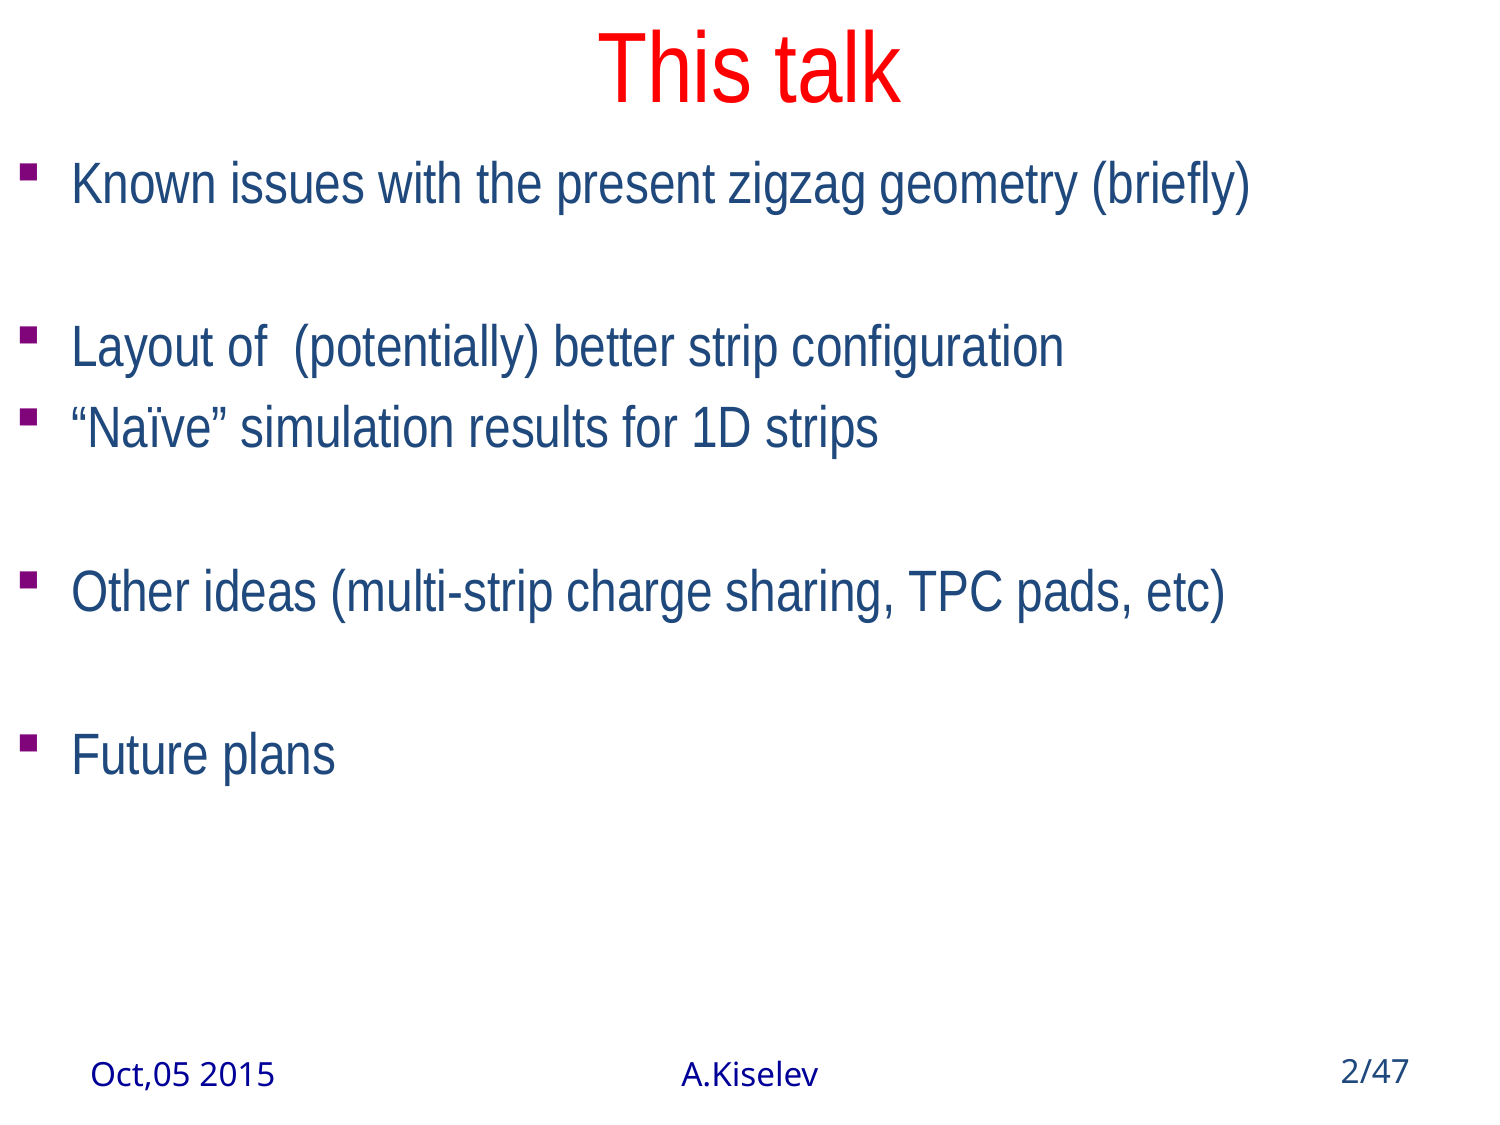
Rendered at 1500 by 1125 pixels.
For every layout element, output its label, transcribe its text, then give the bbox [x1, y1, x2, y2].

footer A.Kiselev [512, 1042, 988, 1103]
title This talk [0, 0, 1500, 125]
text_box Known issues with the present zigzag geometry (briefly) Layout of (potentially) better strip configuration “Naïve” simulation results for 1D strips Other ideas (multi-strip charge sharing, TPC pads, etc) Future plans [0, 137, 1500, 1000]
slide_number 2/47 [1074, 1042, 1425, 1103]
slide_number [75, 1042, 425, 1103]
